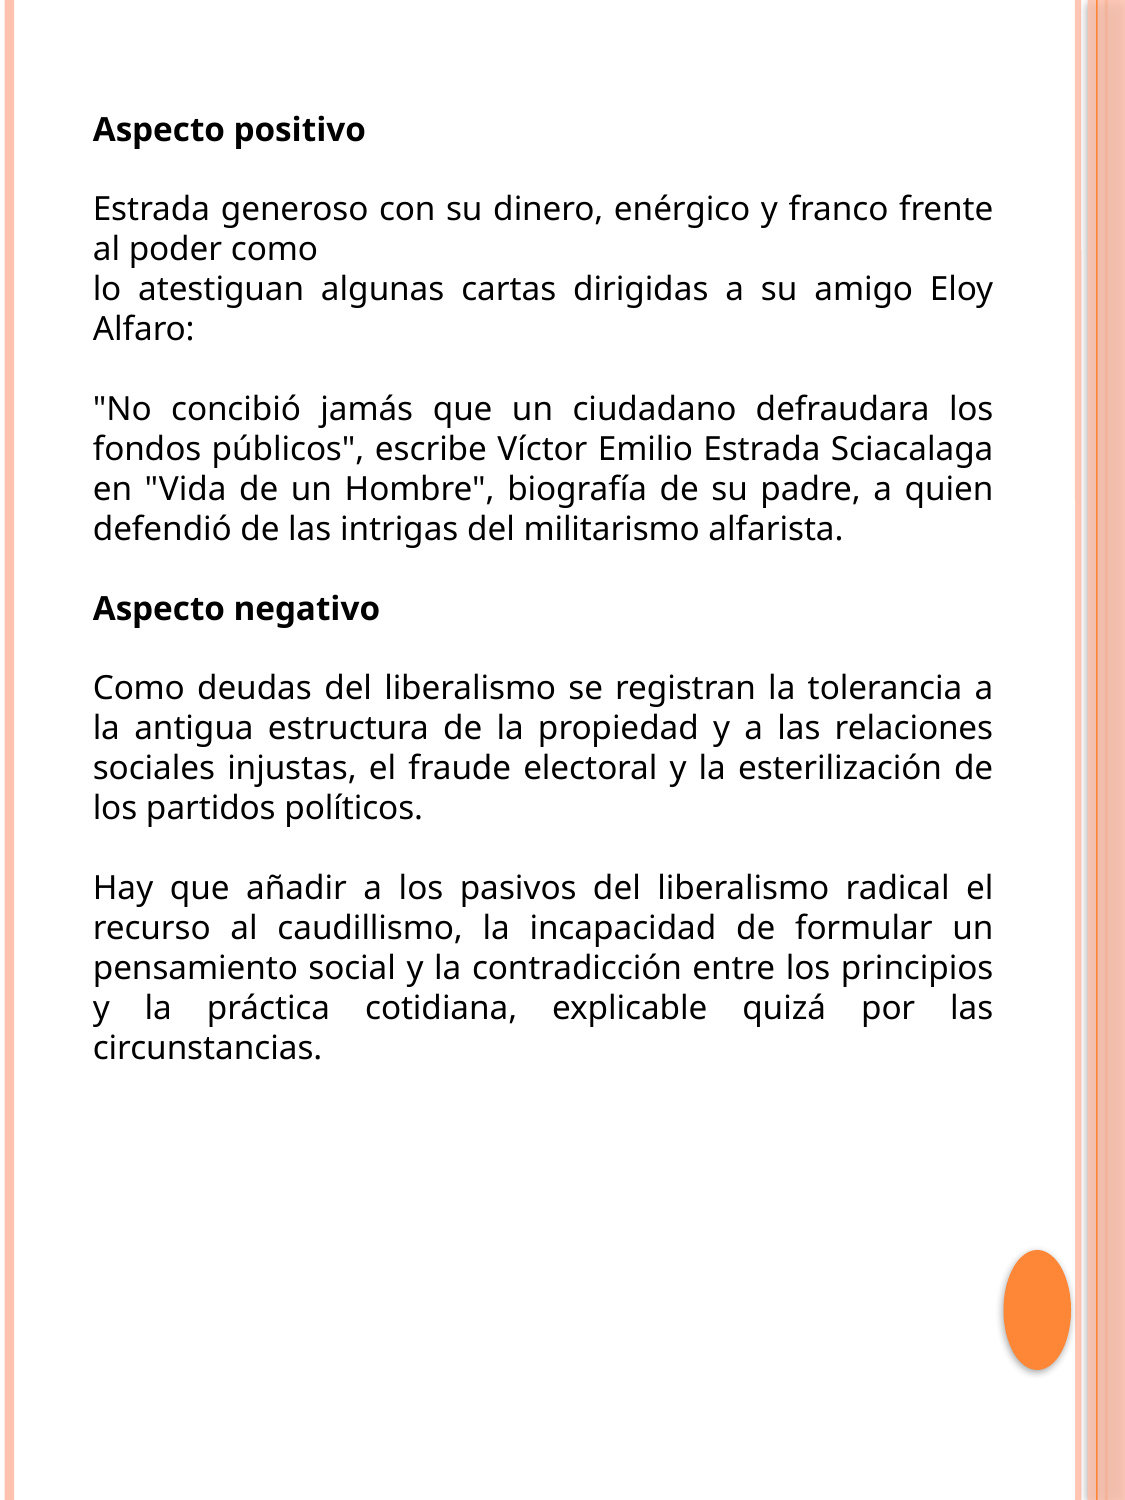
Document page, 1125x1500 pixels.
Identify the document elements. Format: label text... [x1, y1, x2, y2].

text_box Aspecto positivo Estrada generoso con su dinero, enérgico y franco frente al poder como lo atestiguan algunas cartas dirigidas a su amigo Eloy Alfaro: "No concibió jamás que un ciudadano defraudara los fondos públicos", escribe Víctor Emilio Estrada Sciacalaga en "Vida de un Hombre", biografía de su padre, a quien defendió de las intrigas del militarismo alfarista. Aspecto negativo Como deudas del liberalismo se registran la tolerancia a la antigua estructura de la propiedad y a las relaciones sociales injustas, el fraude electoral y la esterilización de los partidos políticos. Hay que añadir a los pasivos del liberalismo radical el recurso al caudillismo, la incapacidad de formular un pensamiento social y la contradicción entre los principios y la práctica cotidiana, explicable quizá por las circunstancias. [78, 100, 1010, 1074]
